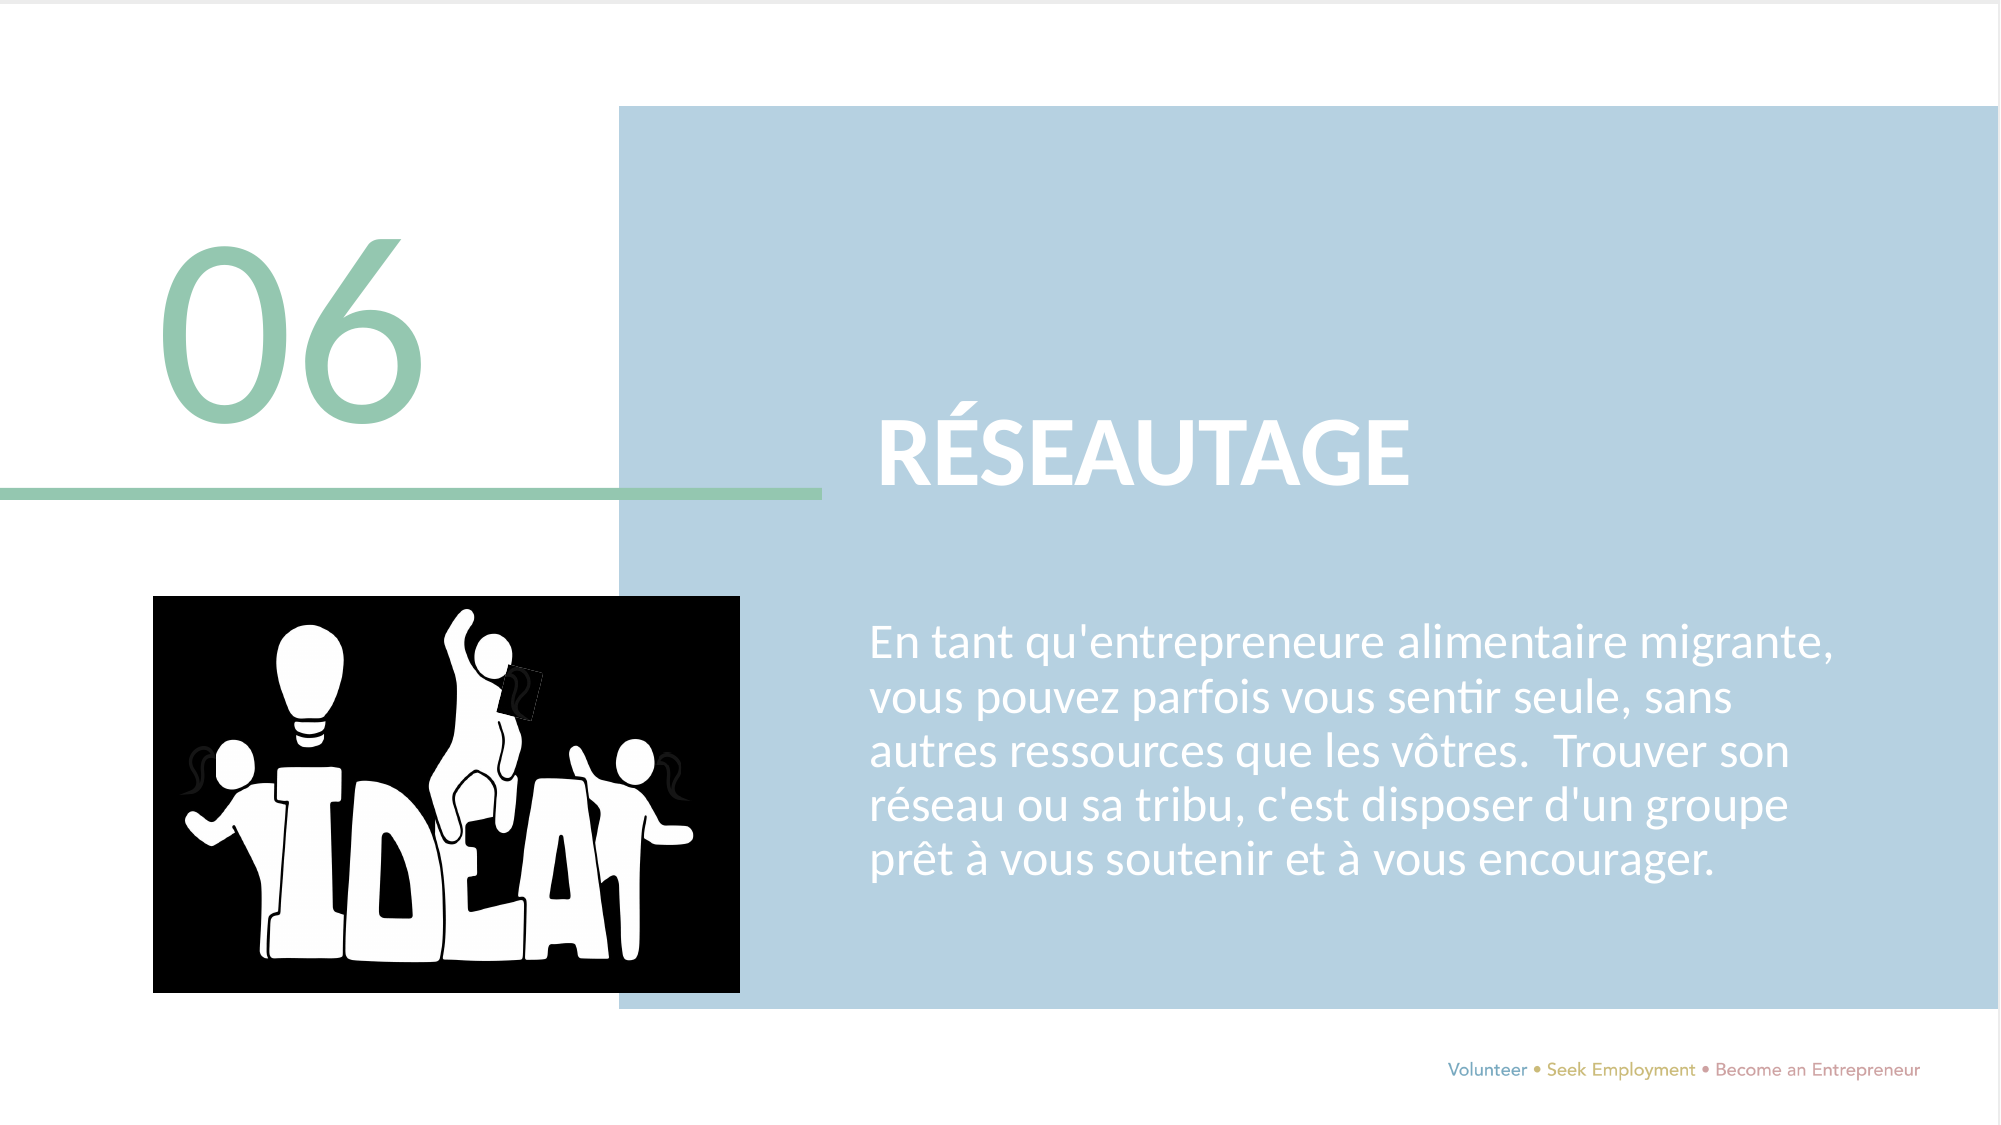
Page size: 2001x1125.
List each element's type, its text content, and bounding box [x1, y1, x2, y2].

list RÉSEAUTAGE [861, 399, 1837, 593]
picture [1418, 1046, 1971, 1103]
text_box En tant qu'entrepreneure alimentaire migrante, vous pouvez parfois vous sentir seule, sans autres ressources que les vôtres. Trouver son réseau ou sa tribu, c'est disposer d'un groupe prêt à vous soutenir et à vous encourager. [855, 608, 1856, 894]
list 06 [141, 180, 481, 277]
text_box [153, 596, 740, 993]
